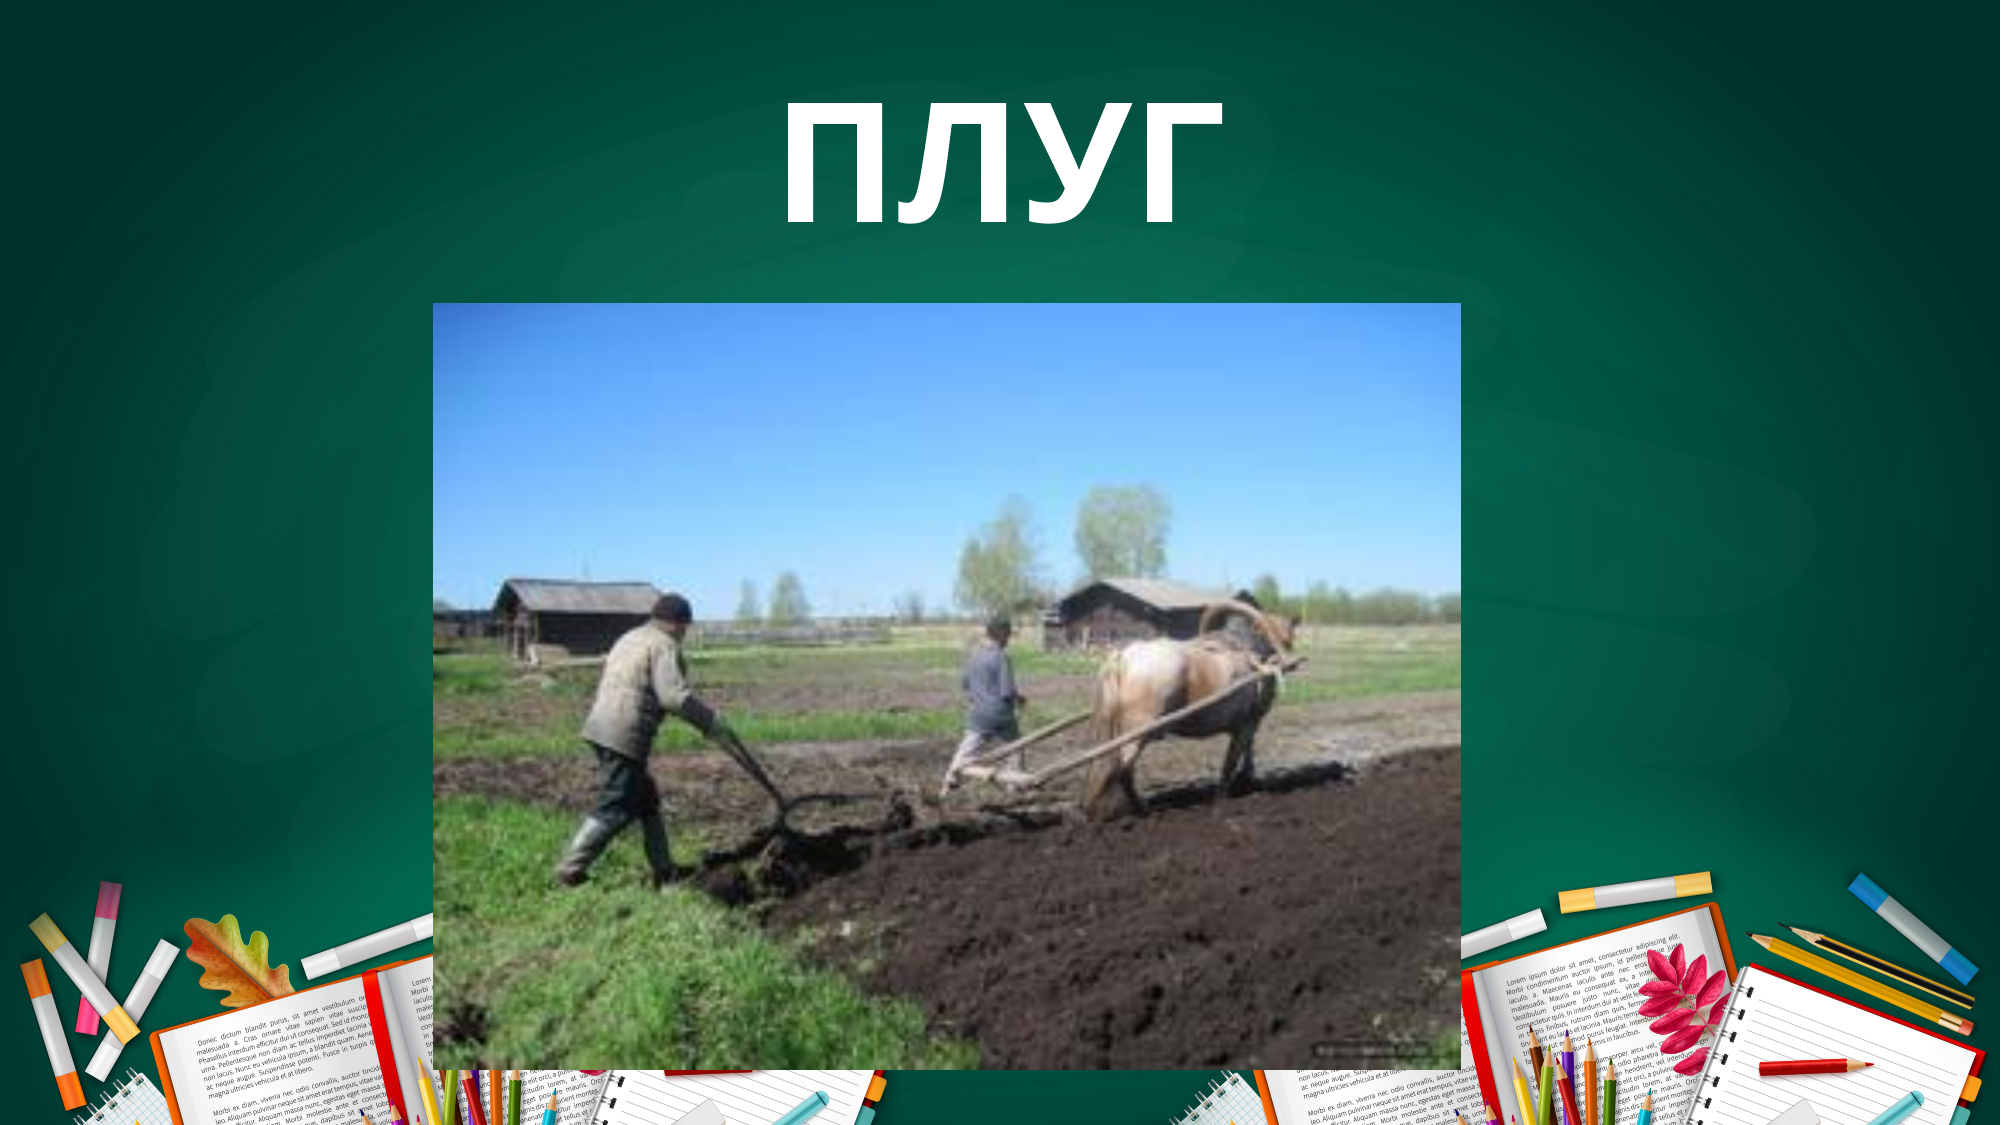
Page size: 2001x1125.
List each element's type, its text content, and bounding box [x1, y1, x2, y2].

title ПЛУГ [137, 59, 1863, 278]
picture [0, 0, 2000, 1125]
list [433, 303, 1461, 1070]
